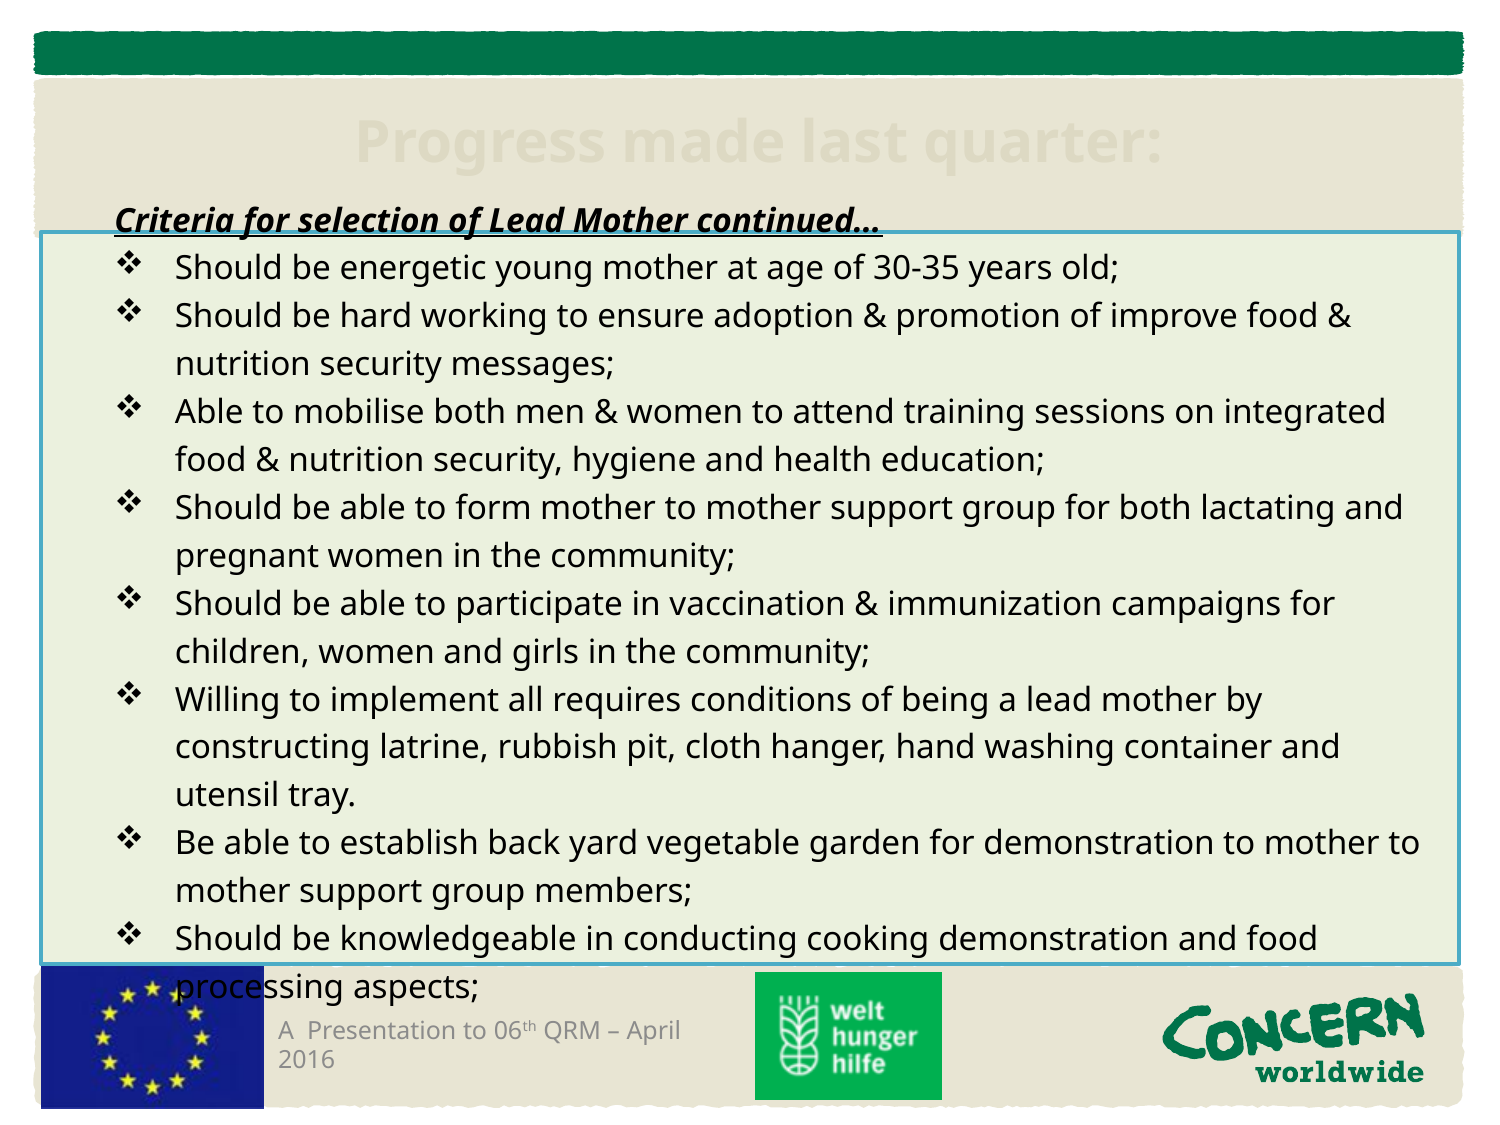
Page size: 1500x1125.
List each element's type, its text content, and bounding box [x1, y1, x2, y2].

list Criteria for selection of Lead Mother continued… Should be energetic young mother at age of 30-35 years old; Should be hard working to ensure adoption & promotion of improve food & nutrition security messages; Able to mobilise both men & women to attend training sessions on integrated food & nutrition security, hygiene and health education; Should be able to form mother to mother support group for both lactating and pregnant women in the community; Should be able to participate in vaccination & immunization campaigns for children, women and girls in the community; Willing to implement all requires conditions of being a lead mother by constructing latrine, rubbish pit, cloth hanger, hand washing container and utensil tray. Be able to establish back yard vegetable garden for demonstration to mother to mother support group members; Should be knowledgeable in conducting cooking demonstration and food processing aspects; [39, 230, 1461, 966]
title Progress made last quarter: [75, 45, 1424, 220]
picture [755, 972, 942, 1100]
picture [41, 963, 264, 1109]
list A Presentation to 06th QRM – April 2016 [269, 1006, 750, 1066]
